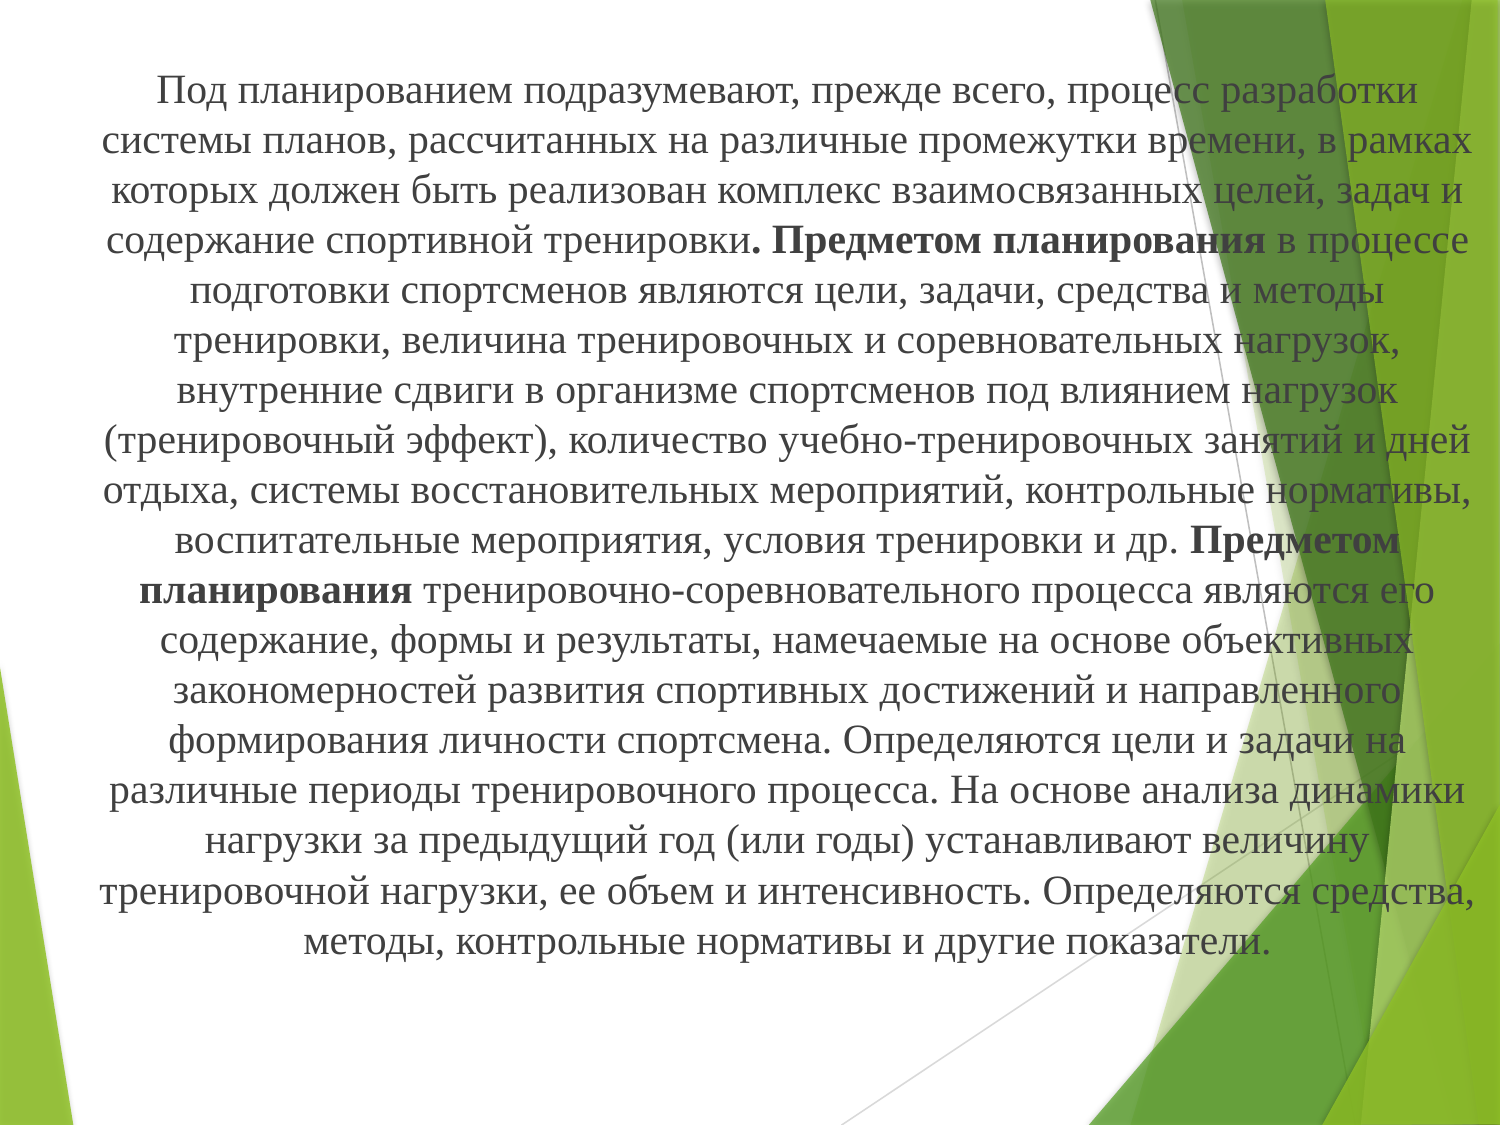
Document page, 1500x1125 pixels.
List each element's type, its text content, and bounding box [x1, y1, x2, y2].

list Под планированием подразумевают, прежде всего, процесс разработки системы планов, рассчитанных на различные промежутки времени, в рамках которых должен быть реализован комплекс взаимосвязанных целей, задач и содержание спортивной тренировки. Предметом планирования в процессе подготовки спортсменов являются цели, задачи, средства и методы тренировки, величина тренировочных и соревновательных нагрузок, внутренние сдвиги в организме спортсменов под влиянием нагрузок (тренировочный эффект), количество учебно-тренировочных занятий и дней отдыха, системы восстановительных мероприятий, контрольные нормативы, воспитательные мероприятия, условия тренировки и др. Предметом планирования тренировочно-соревновательного процесса являются его содержание, формы и результаты, намечаемые на основе объективных закономерностей развития спортивных достижений и направленного формирования личности спортсмена. Определяются цели и задачи на различные периоды тренировочного процесса. На основе анализа динамики нагрузки за предыдущий год (или годы) устанавливают величину тренировочной нагрузки, ее объем и интенсивность. Определяются средства, методы, контрольные нормативы и другие показатели. [75, 54, 1500, 797]
